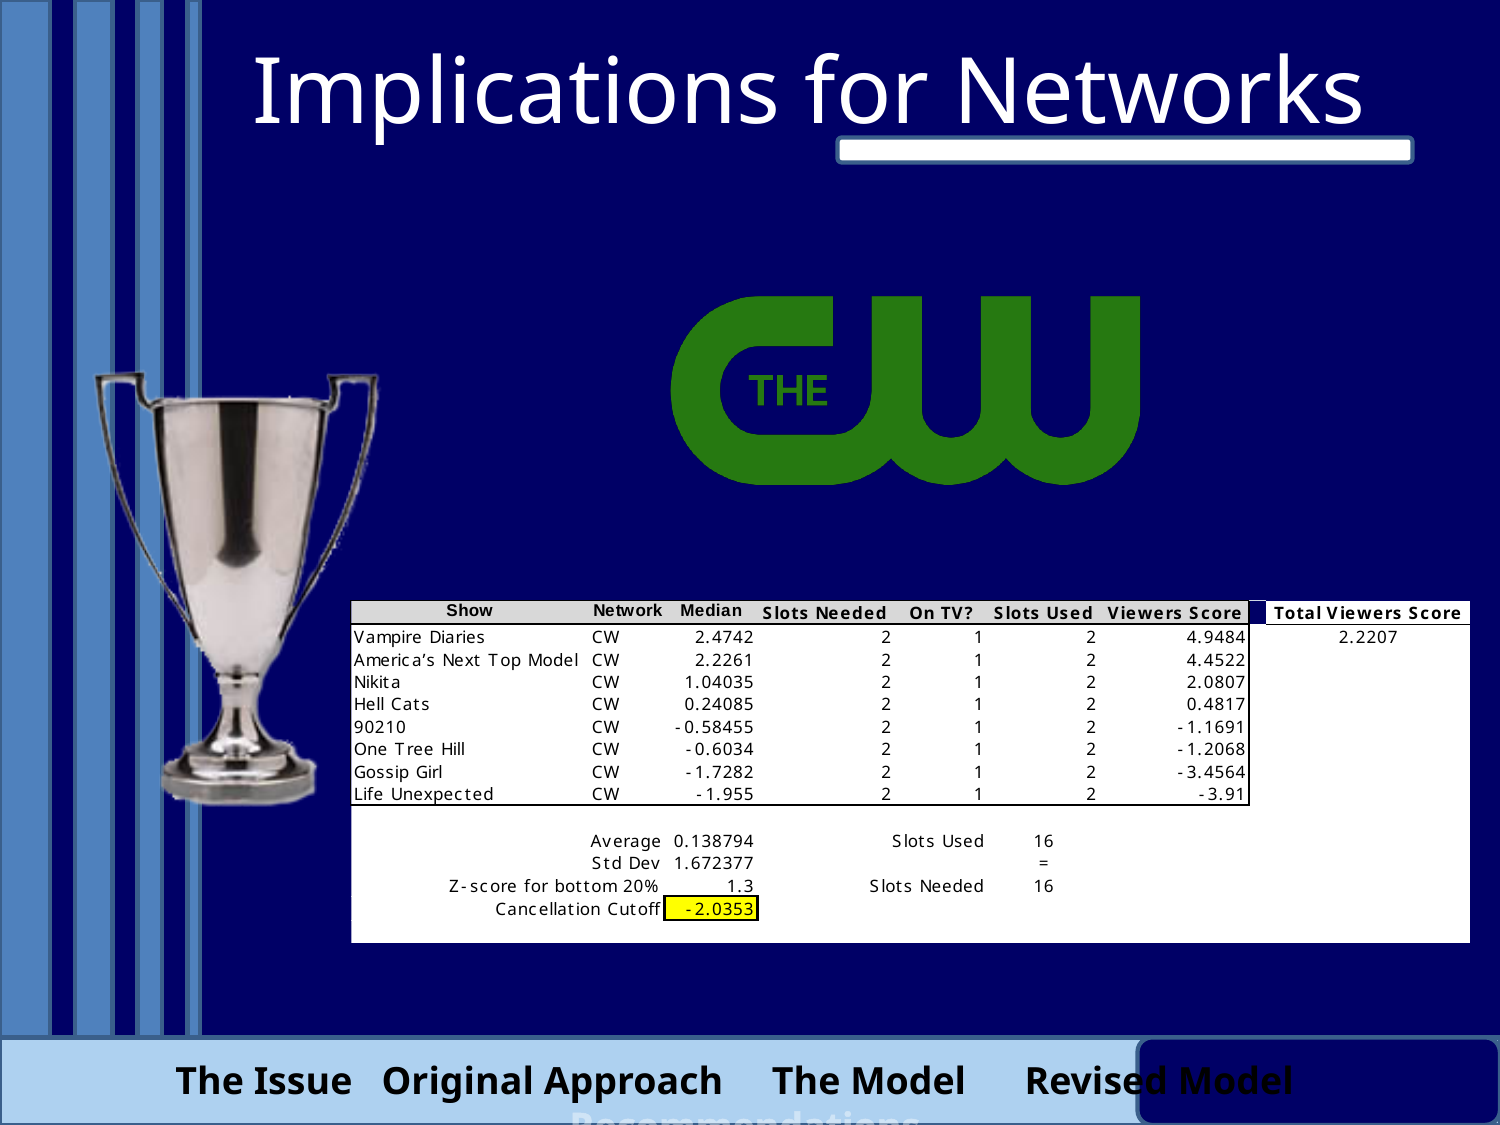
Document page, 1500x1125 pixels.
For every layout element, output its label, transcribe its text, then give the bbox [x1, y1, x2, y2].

text_box [0, 0, 52, 1035]
text_box [0, 1035, 1147, 1049]
text_box [1490, 1035, 1500, 1042]
text_box [135, 0, 164, 360]
text_box [135, 819, 164, 1035]
text_box [835, 135, 1415, 165]
text_box Implications for Networks [237, 24, 1463, 150]
text_box The Issue Original Approach The Model Revised Model Recommendations [0, 1049, 1500, 1125]
picture [87, 362, 1472, 944]
text_box [185, 0, 202, 360]
text_box [73, 0, 115, 1035]
text_box [185, 819, 202, 1035]
text_box [1135, 1035, 1500, 1049]
picture [662, 287, 1148, 490]
